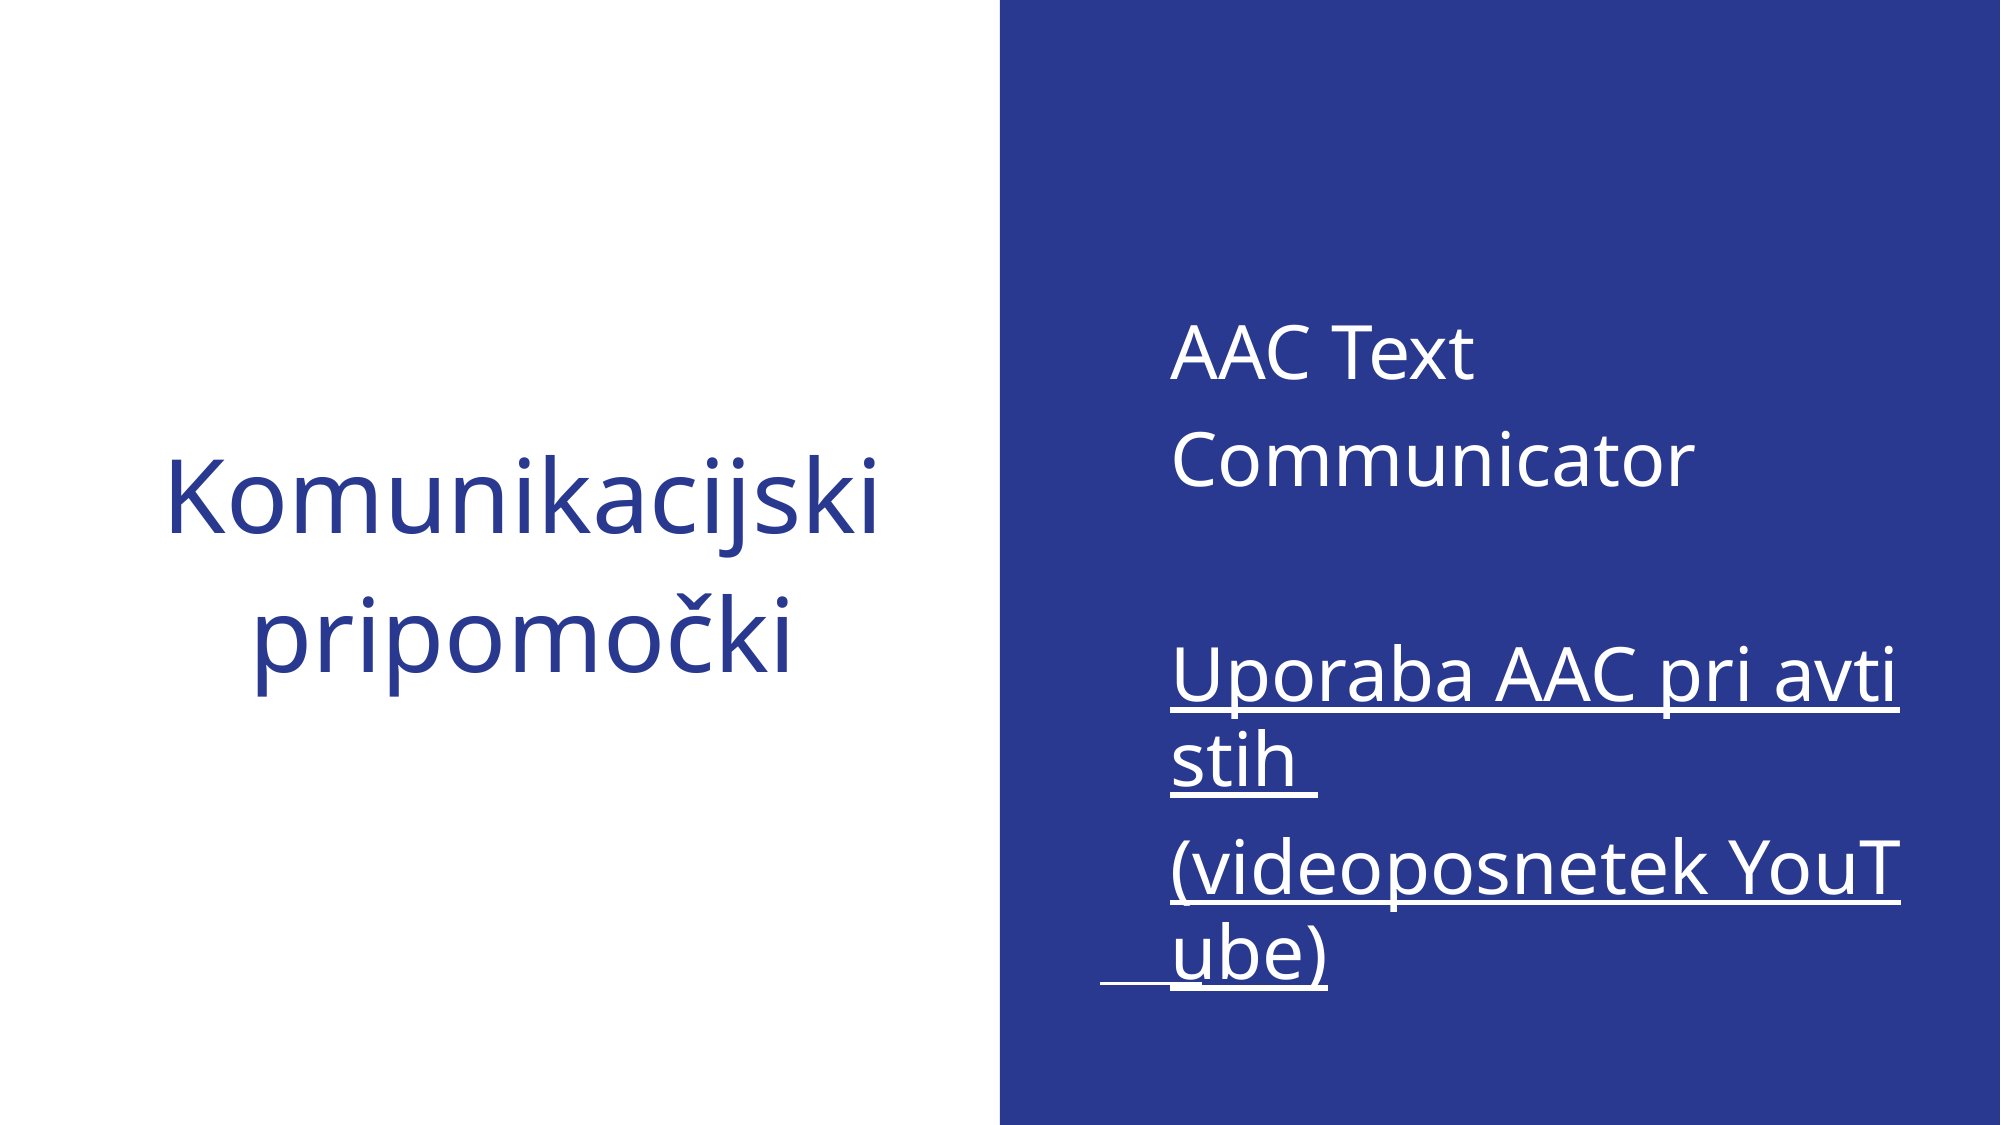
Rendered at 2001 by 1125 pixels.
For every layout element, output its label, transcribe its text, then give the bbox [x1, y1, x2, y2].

title Komunikacijski pripomočki [80, 414, 966, 711]
list AAC Text Communicator Uporaba AAC pri avtistih (videoposnetek YouTube) [1080, 158, 1920, 967]
